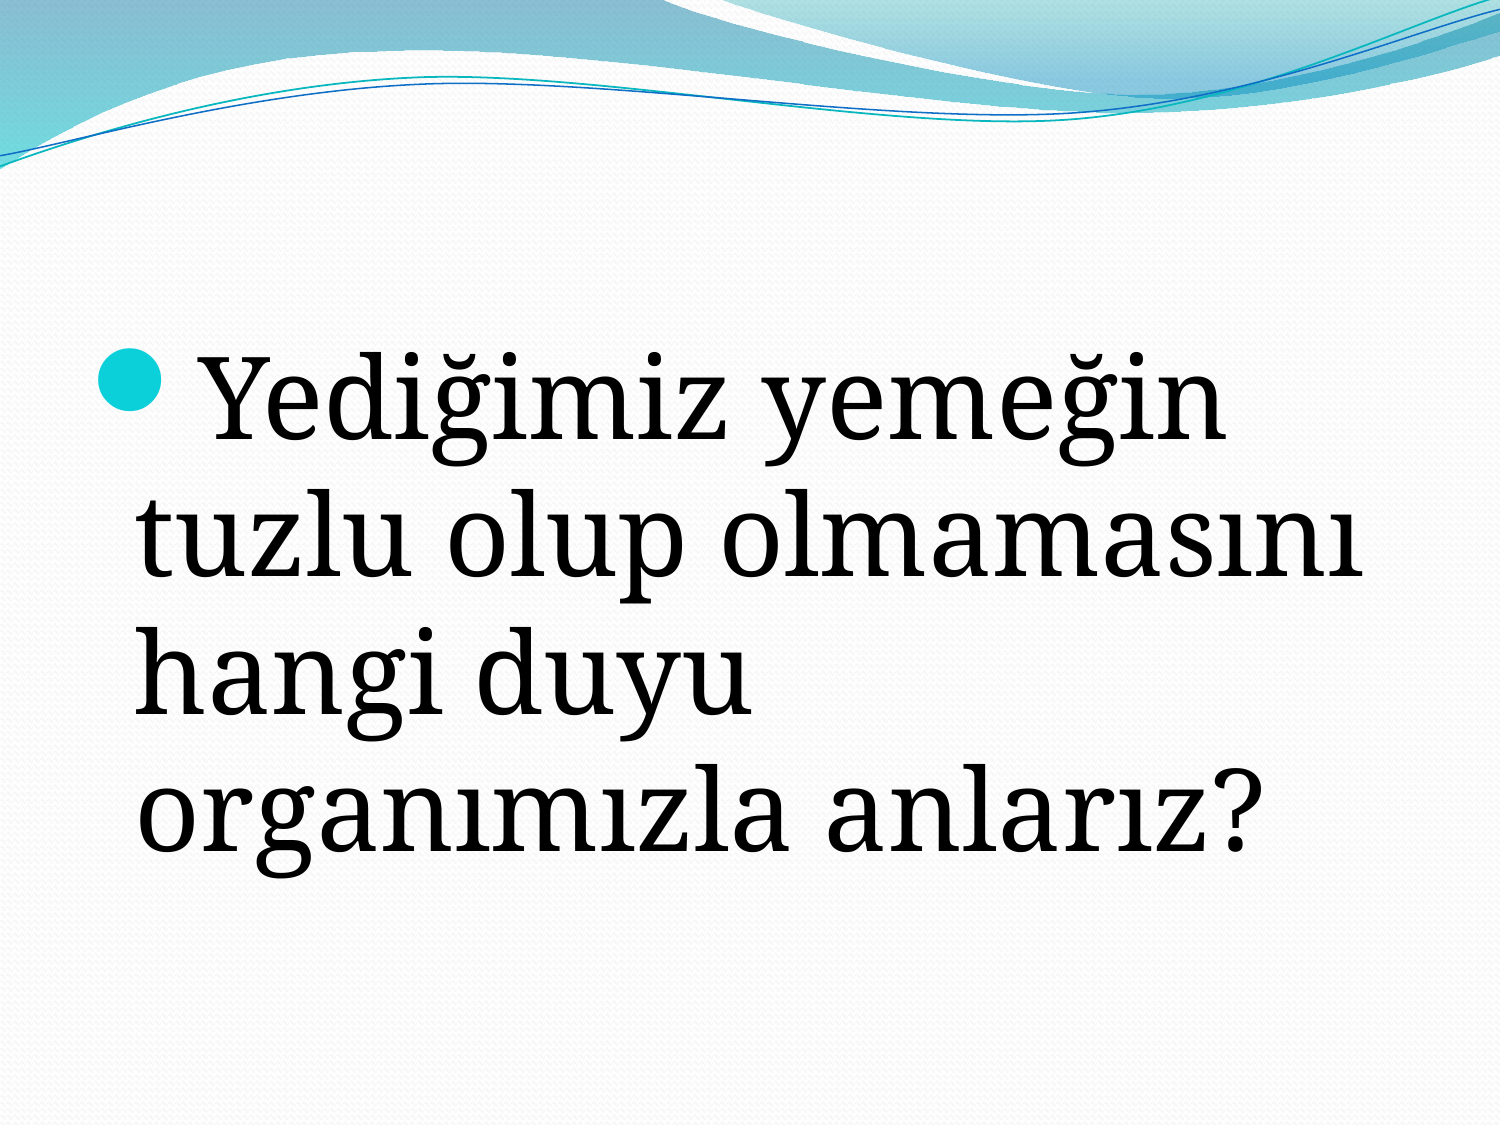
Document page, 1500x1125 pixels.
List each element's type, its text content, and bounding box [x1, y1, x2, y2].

list Yediğimiz yemeğin tuzlu olup olmamasını hangi duyu organımızla anlarız? [75, 317, 1425, 1038]
